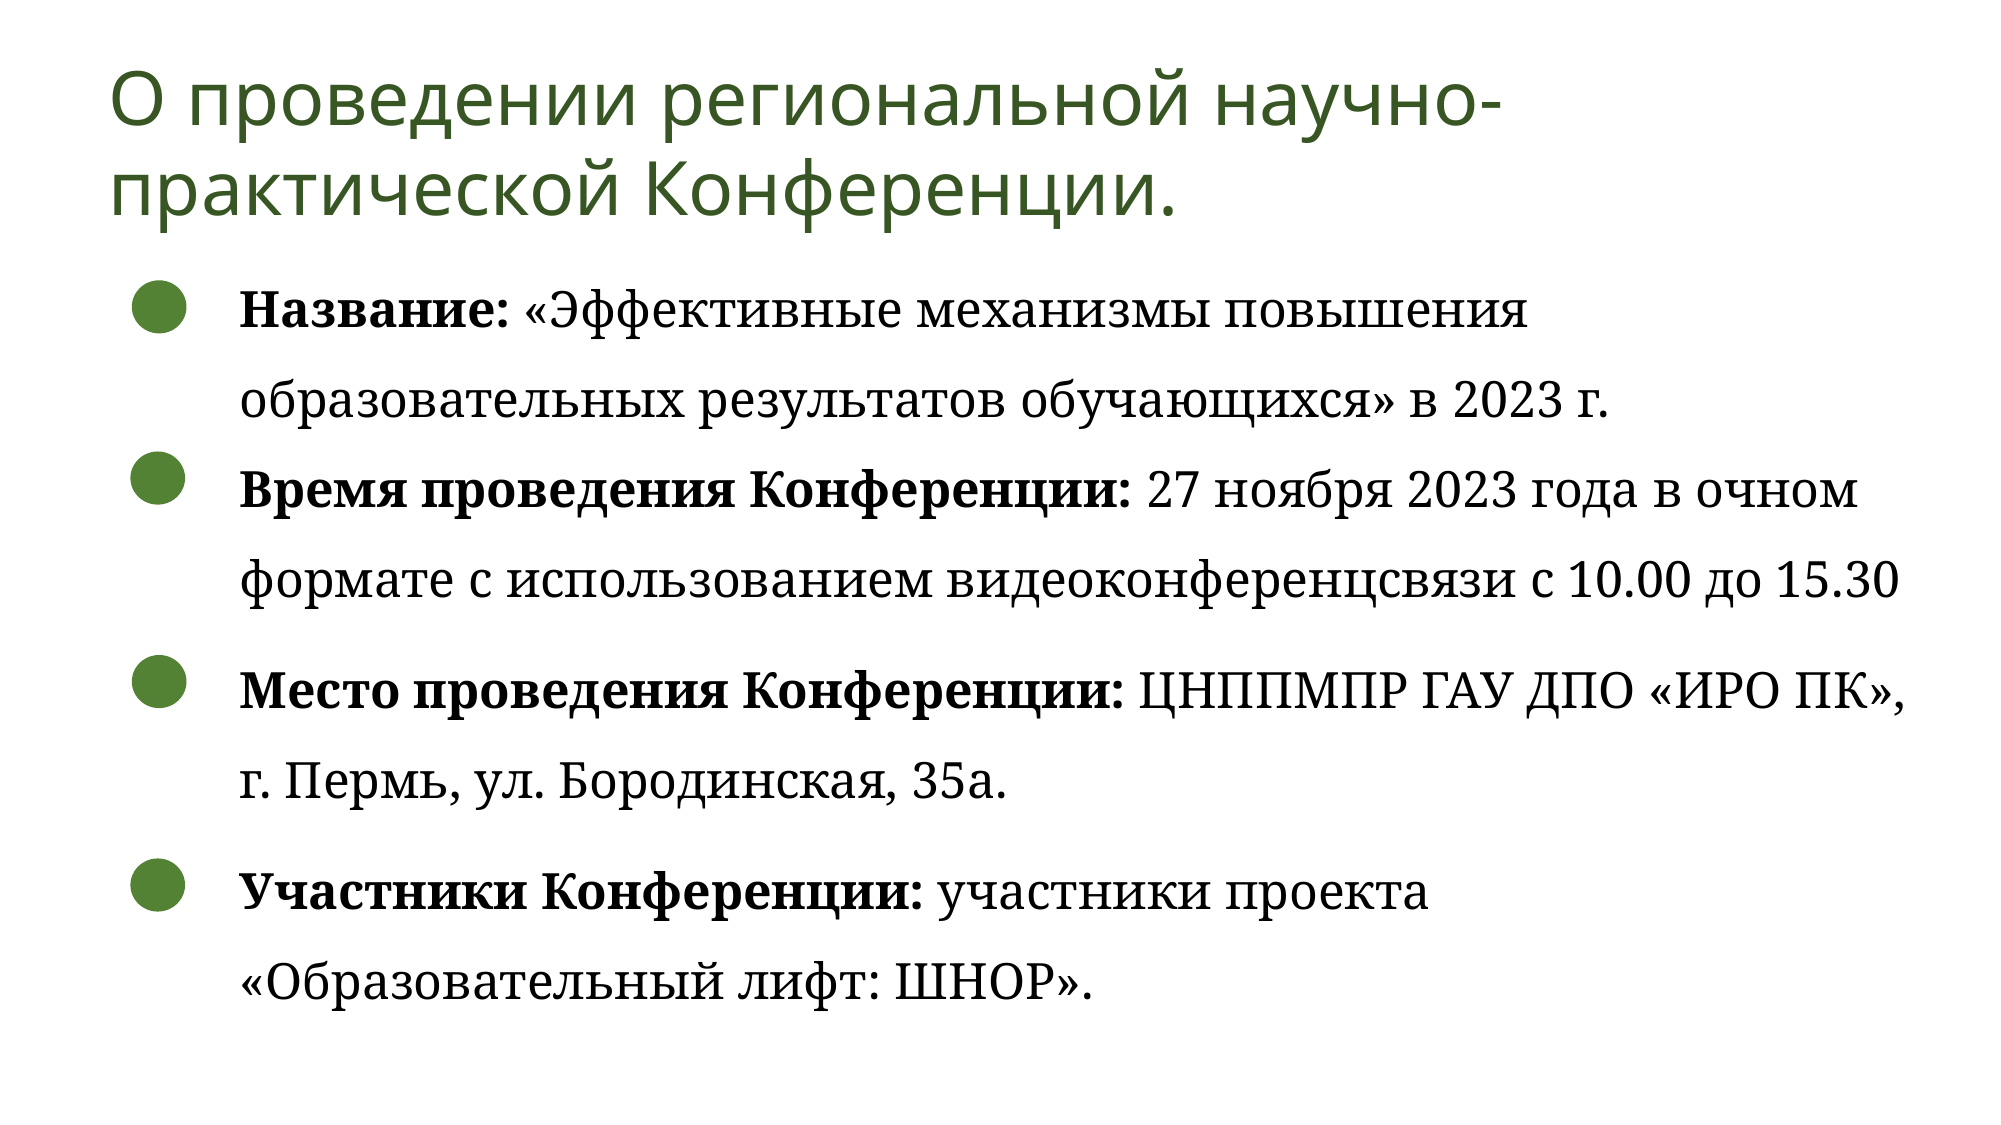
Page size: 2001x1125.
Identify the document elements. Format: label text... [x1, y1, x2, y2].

text_box [129, 450, 187, 506]
text_box [129, 857, 187, 913]
text_box Название: «Эффективные механизмы повышения образовательных результатов обучающихся» в 2023 г. Время проведения Конференции: 27 ноября 2023 года в очном формате с использованием видеоконференцсвязи с 10.00 до 15.30 Место проведения Конференции: ЦНППМПР ГАУ ДПО «ИРО ПК», г. Пермь, ул. Бородинская, 35а. Участники Конференции: участники проекта «Образовательный лифт: ШНОР». [224, 240, 1934, 1017]
text_box О проведении региональной научно-практической Конференции. [93, 43, 1907, 239]
text_box [130, 653, 188, 710]
text_box [130, 279, 188, 335]
